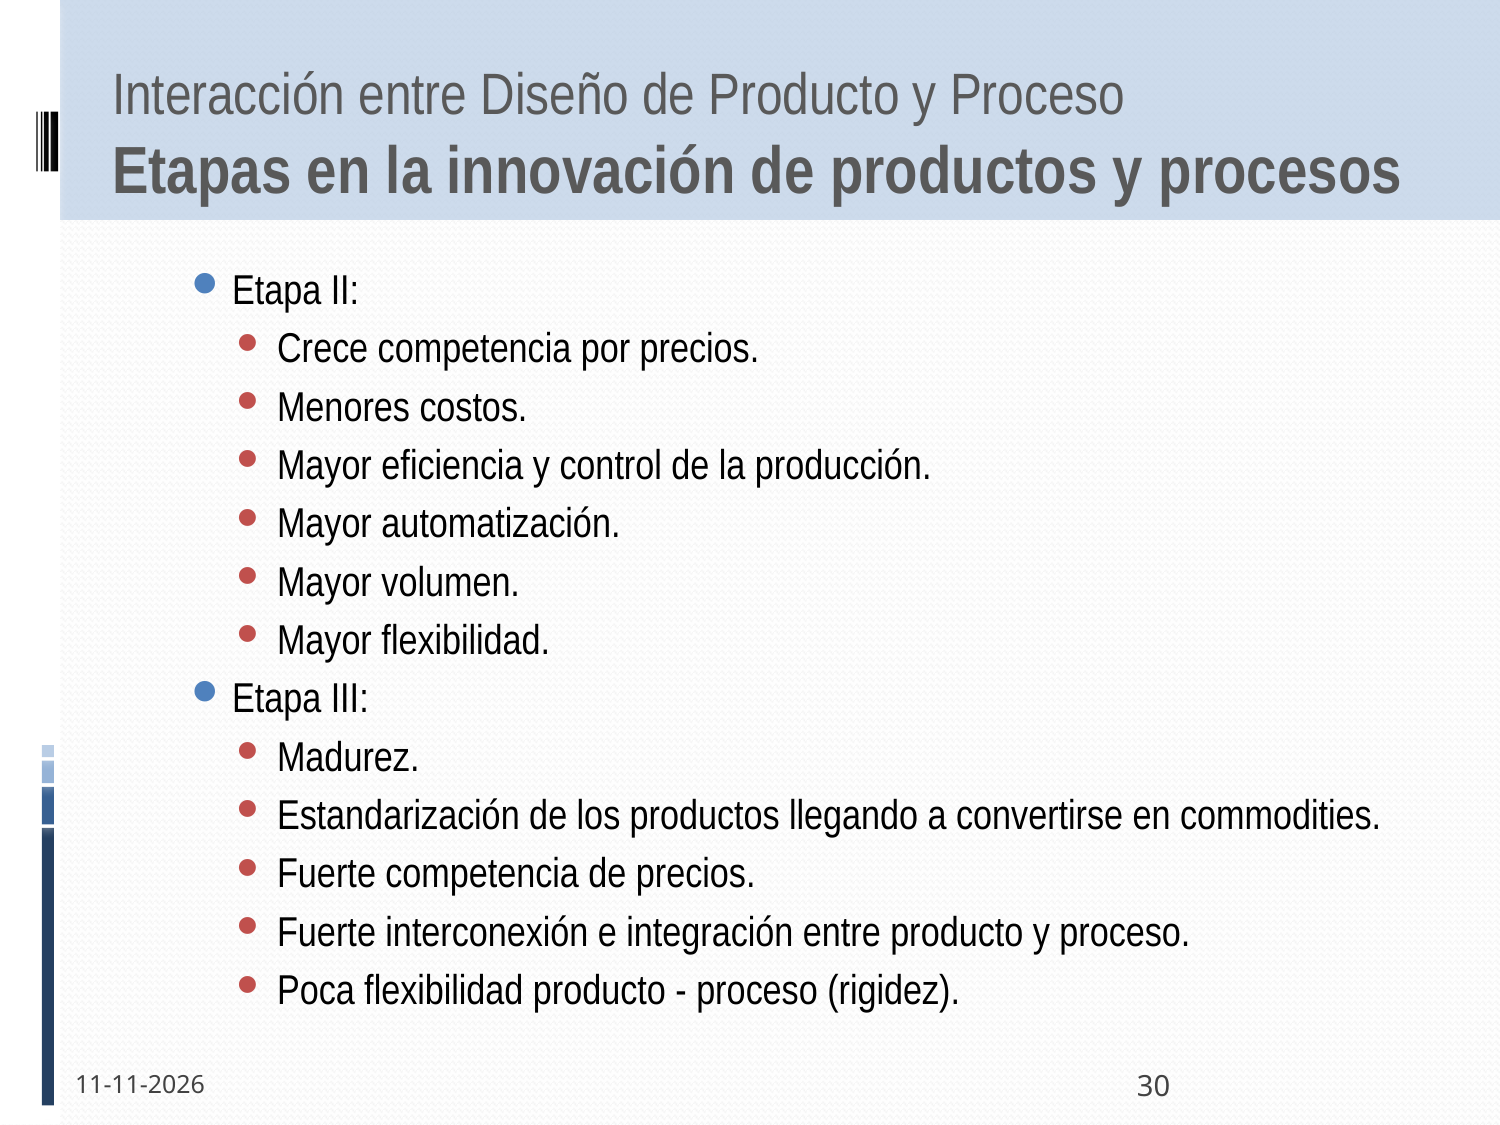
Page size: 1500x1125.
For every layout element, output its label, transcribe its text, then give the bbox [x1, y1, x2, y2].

slide_number 30 [1045, 1046, 1171, 1107]
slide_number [75, 1042, 243, 1103]
title Interacción entre Diseño de Producto y Proceso Etapas en la innovación de productos y procesos [111, 18, 1436, 207]
list Etapa II: Crece competencia por precios. Menores costos. Mayor eficiencia y control de la producción. Mayor automatización. Mayor volumen. Mayor flexibilidad. Etapa III: Madurez. Estandarización de los productos llegando a convertirse en commodities. Fuerte competencia de precios. Fuerte interconexión e integración entre producto y proceso. Poca flexibilidad producto - proceso (rigidez). [111, 255, 1436, 1038]
